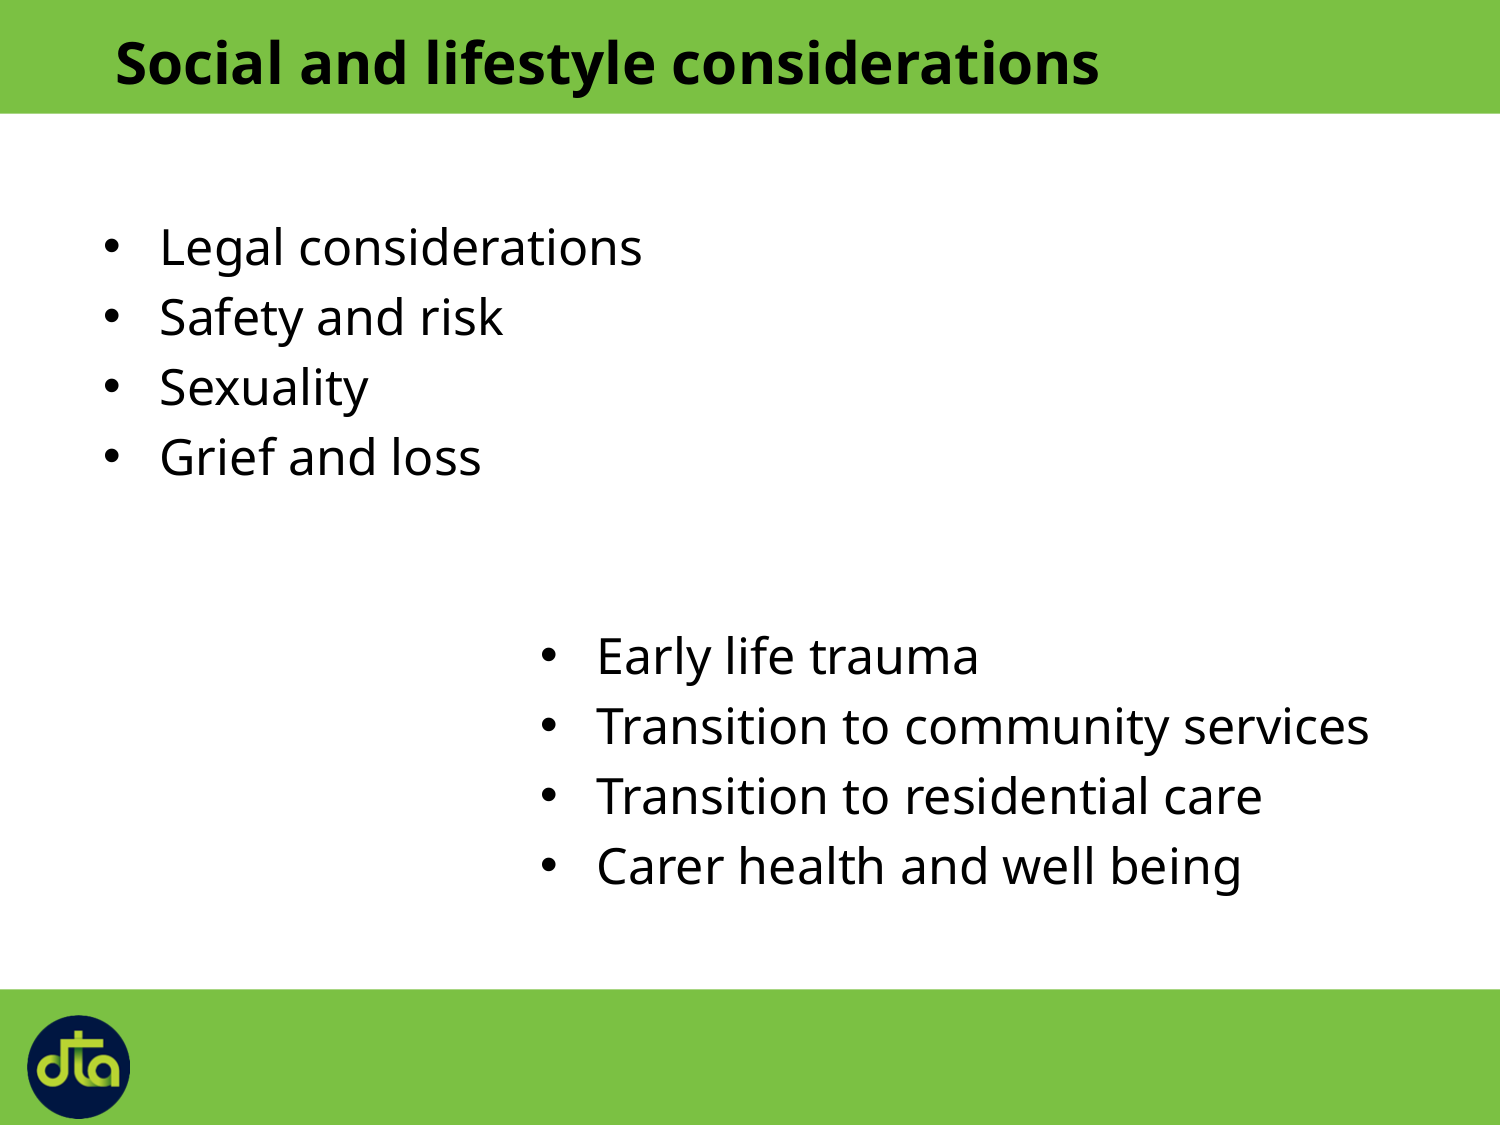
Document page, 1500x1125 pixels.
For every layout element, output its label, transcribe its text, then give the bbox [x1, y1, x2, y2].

text_box Social and lifestyle considerations [0, 19, 1247, 113]
text_box Early life trauma Transition to community services Transition to residential care Carer health and well being [525, 527, 1464, 965]
text_box Legal considerations Safety and risk Sexuality Grief and loss [88, 208, 751, 483]
picture [27, 1015, 131, 1120]
